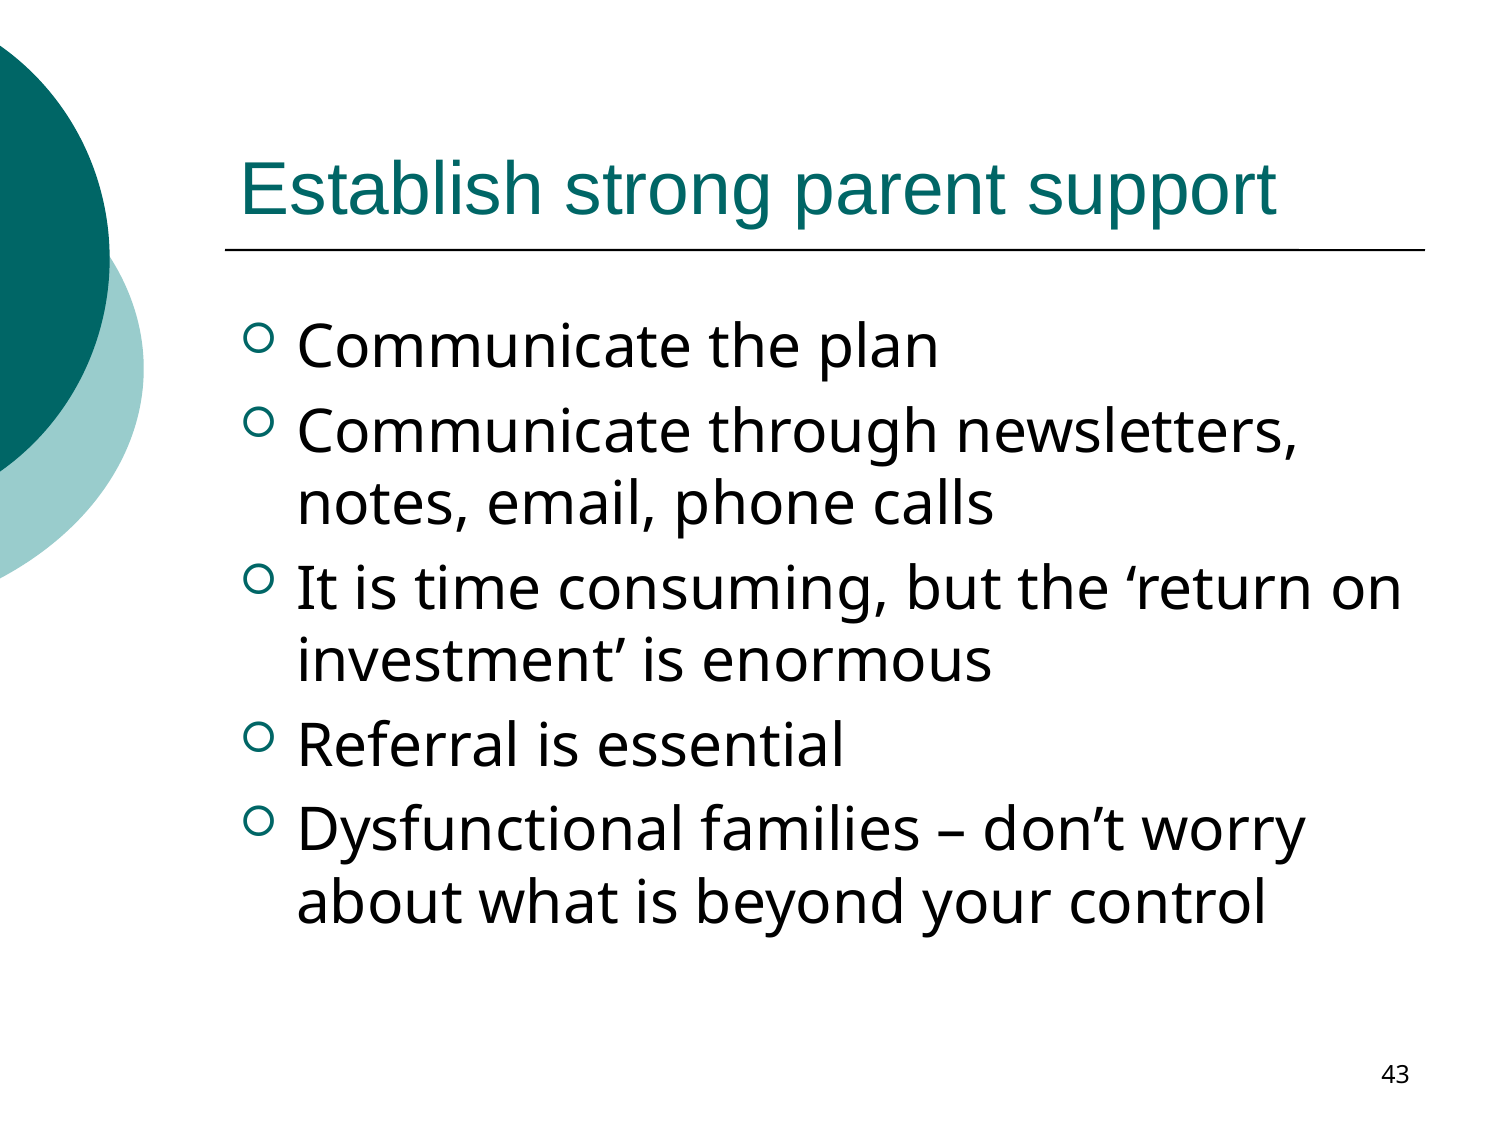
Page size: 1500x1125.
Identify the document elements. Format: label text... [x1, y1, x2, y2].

slide_number 43 [1074, 1024, 1426, 1101]
title Establish strong parent support [224, 49, 1425, 238]
list Communicate the plan Communicate through newsletters, notes, email, phone calls It is time consuming, but the ‘return on investment’ is enormous Referral is essential Dysfunctional families – don’t worry about what is beyond your control [224, 299, 1425, 975]
